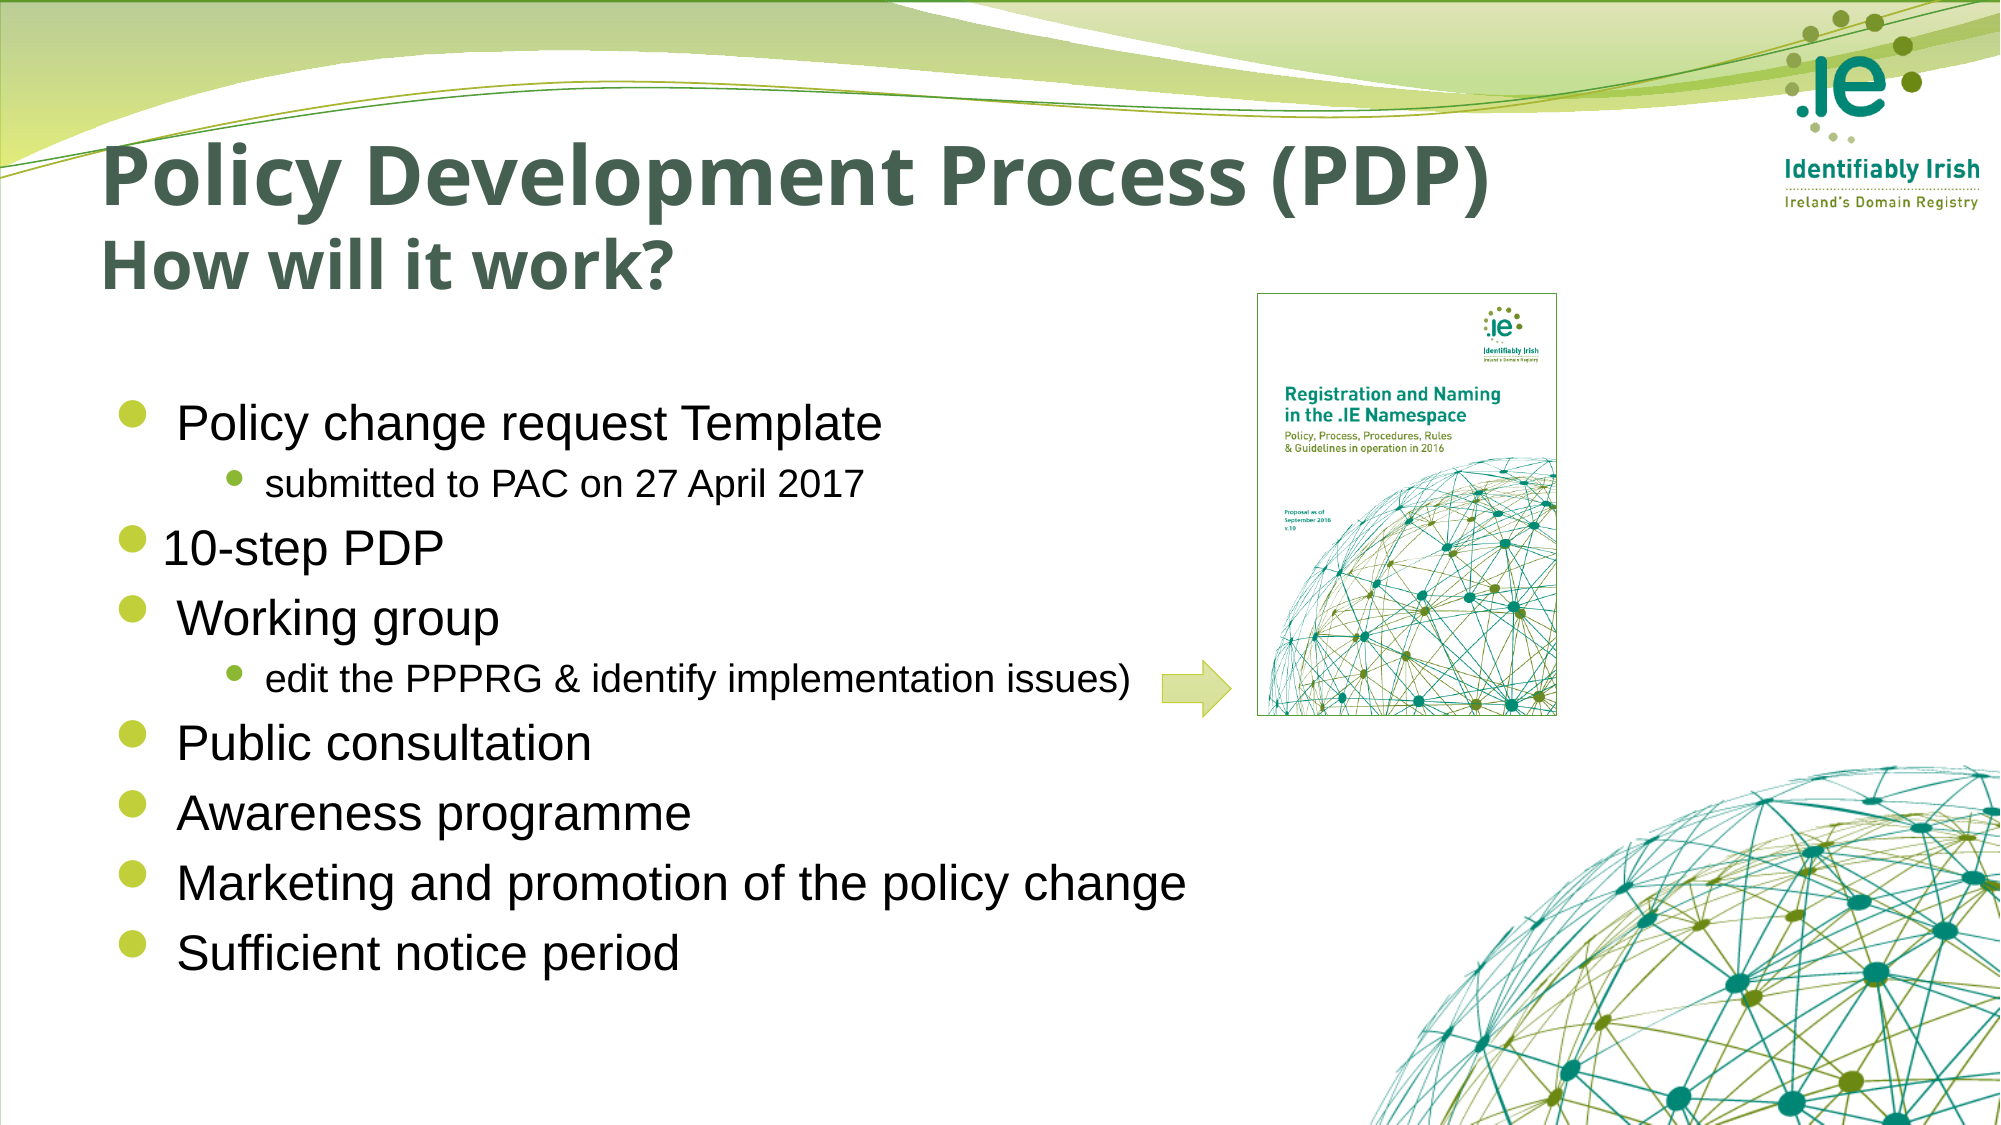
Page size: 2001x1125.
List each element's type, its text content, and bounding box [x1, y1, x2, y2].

picture [1368, 763, 2000, 1125]
picture [1784, 10, 1979, 210]
title Policy Development Process (PDP) How will it work? [99, 115, 1900, 303]
list Policy change request Template submitted to PAC on 27 April 2017 10-step PDP Working group edit the PPPRG & identify implementation issues) Public consultation Awareness programme Marketing and promotion of the policy change Sufficient notice period [99, 382, 1652, 1111]
picture [1257, 293, 1557, 716]
text_box [1161, 659, 1232, 719]
